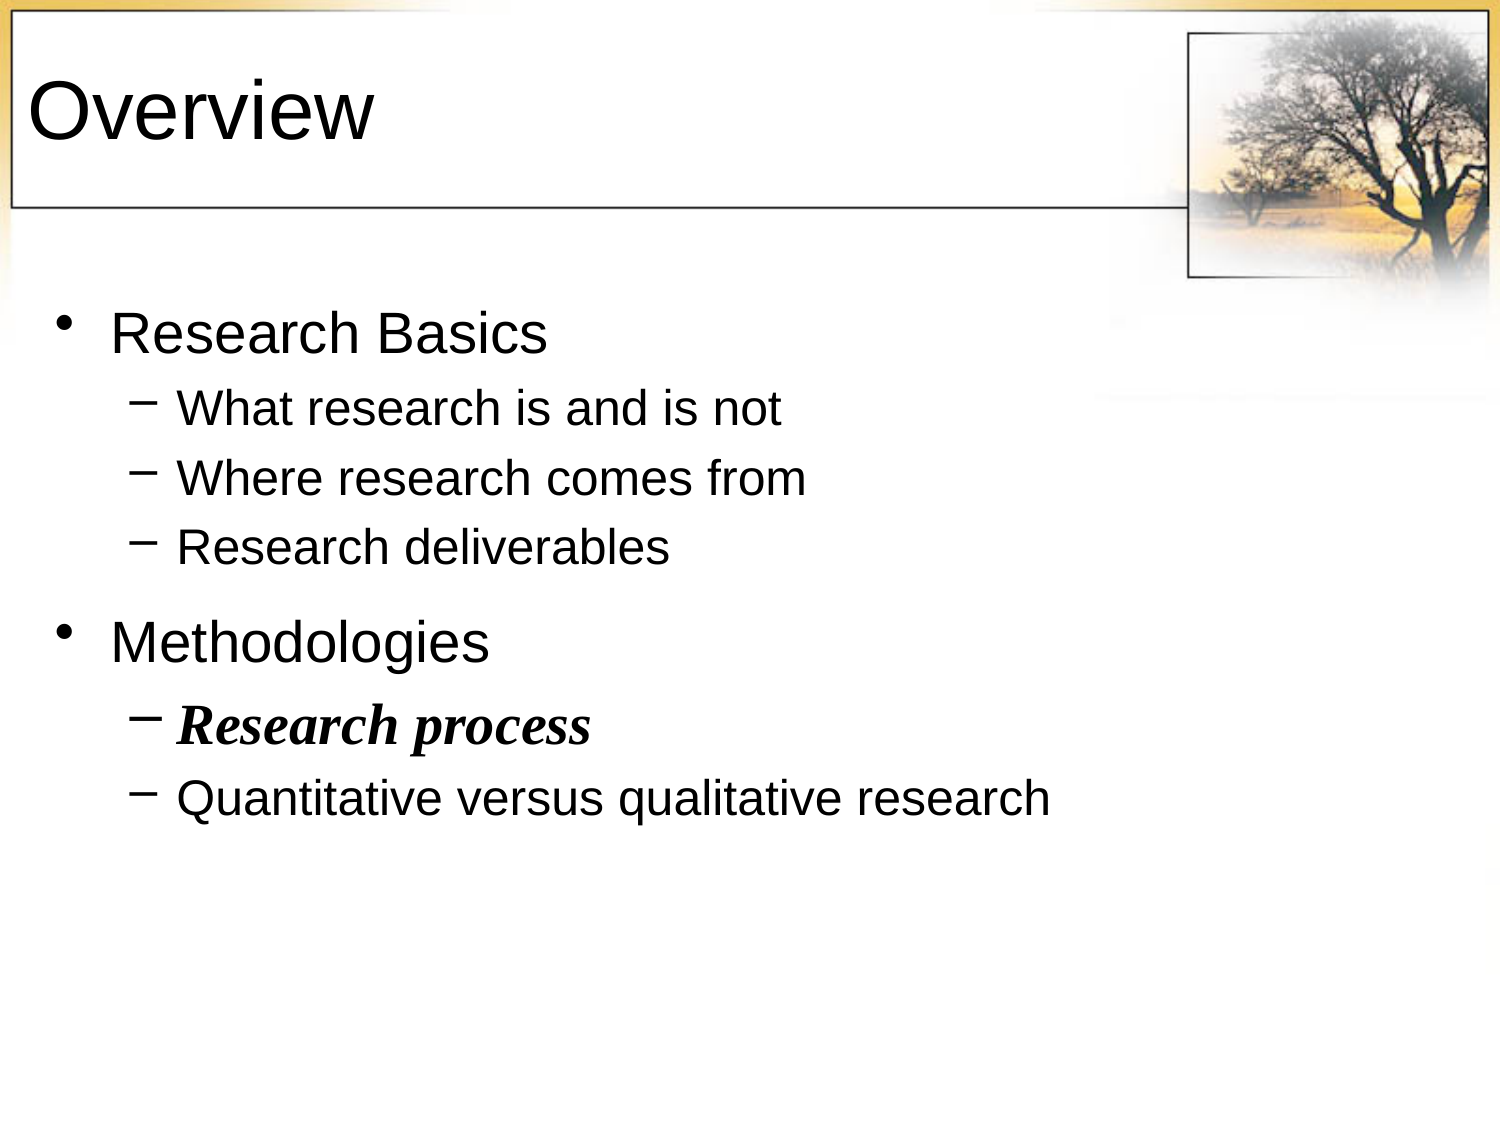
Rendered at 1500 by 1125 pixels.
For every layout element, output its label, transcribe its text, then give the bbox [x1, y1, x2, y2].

list Research Basics What research is and is not Where research comes from Research deliverables Methodologies Research process Quantitative versus qualitative research [39, 287, 1453, 1001]
title Overview [12, 12, 1188, 201]
picture [0, 0, 1500, 1125]
